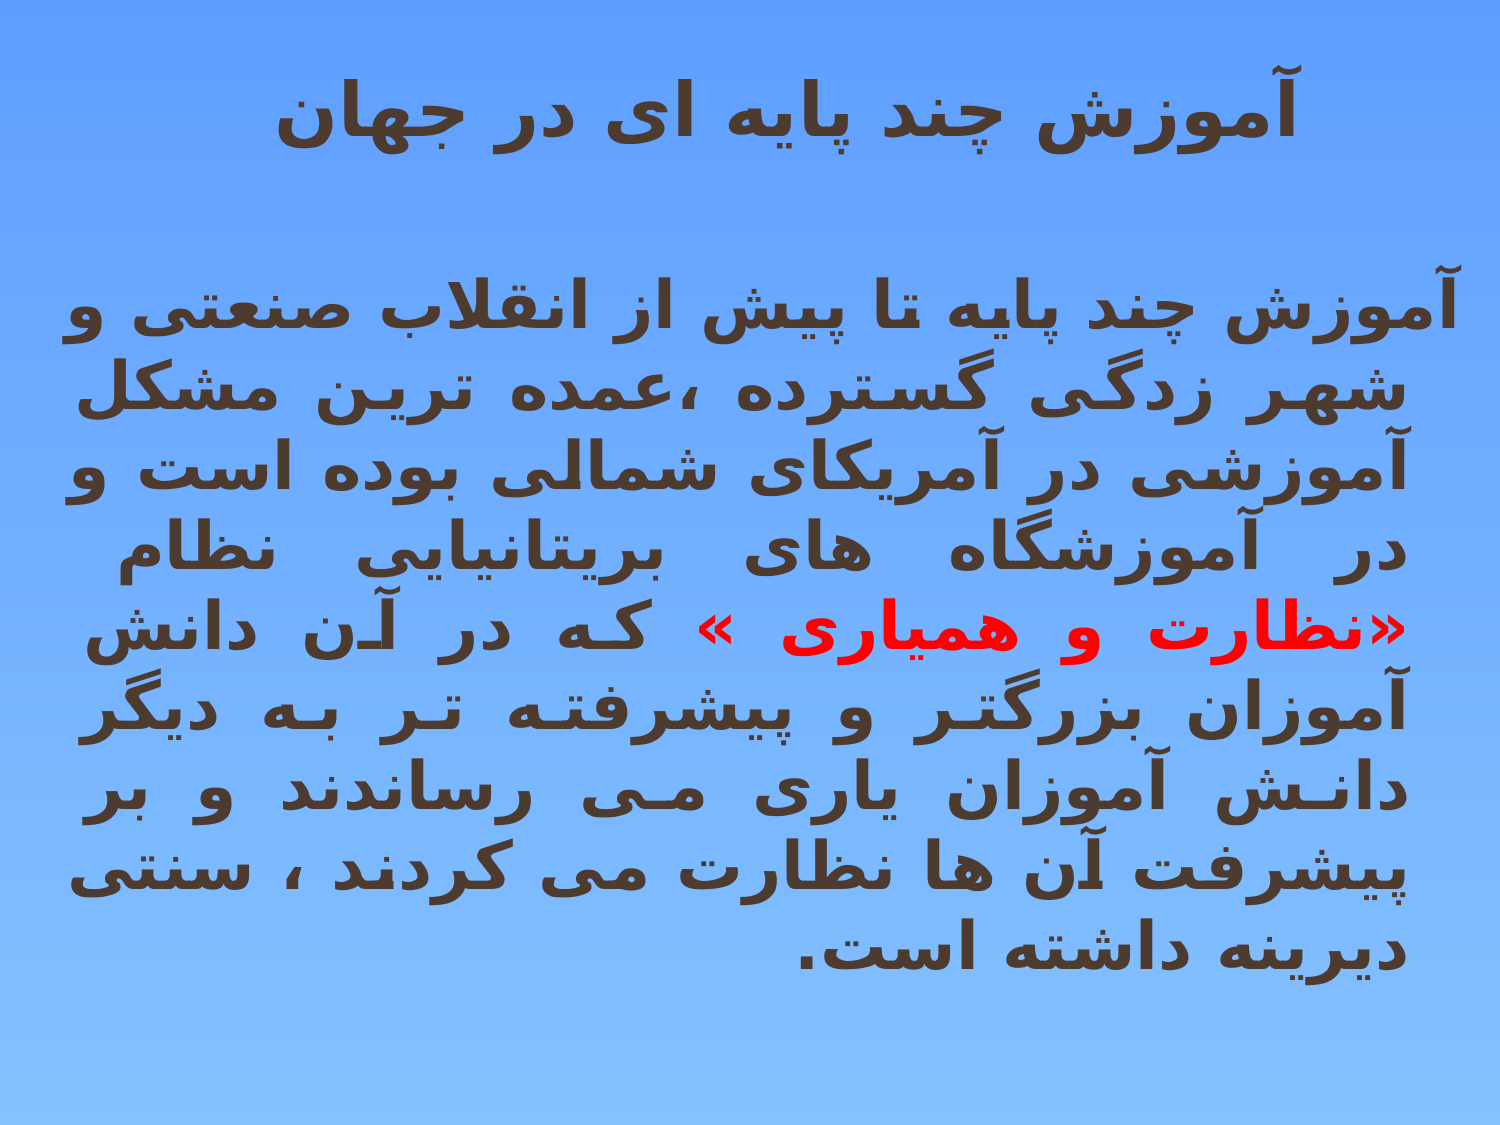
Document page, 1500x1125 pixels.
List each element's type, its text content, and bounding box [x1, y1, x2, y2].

list آموزش چند پایه تا پیش از انقلاب صنعتی و شهر زدگی گسترده ،عمده ترین مشکل آموزشی در آمریکای شمالی بوده است و در آموزشگاه های بریتانیایی نظام «نظارت و همیاری » که در آن دانش آموزان بزرگتر و پیشرفته تر به دیگر دانش آموزان یاری می رساندند و بر پیشرفت آن ها نظارت می کردند ، سنتی دیرینه داشته است. [50, 254, 1475, 998]
title آموزش چند پایه ای در جهان [75, 37, 1500, 175]
